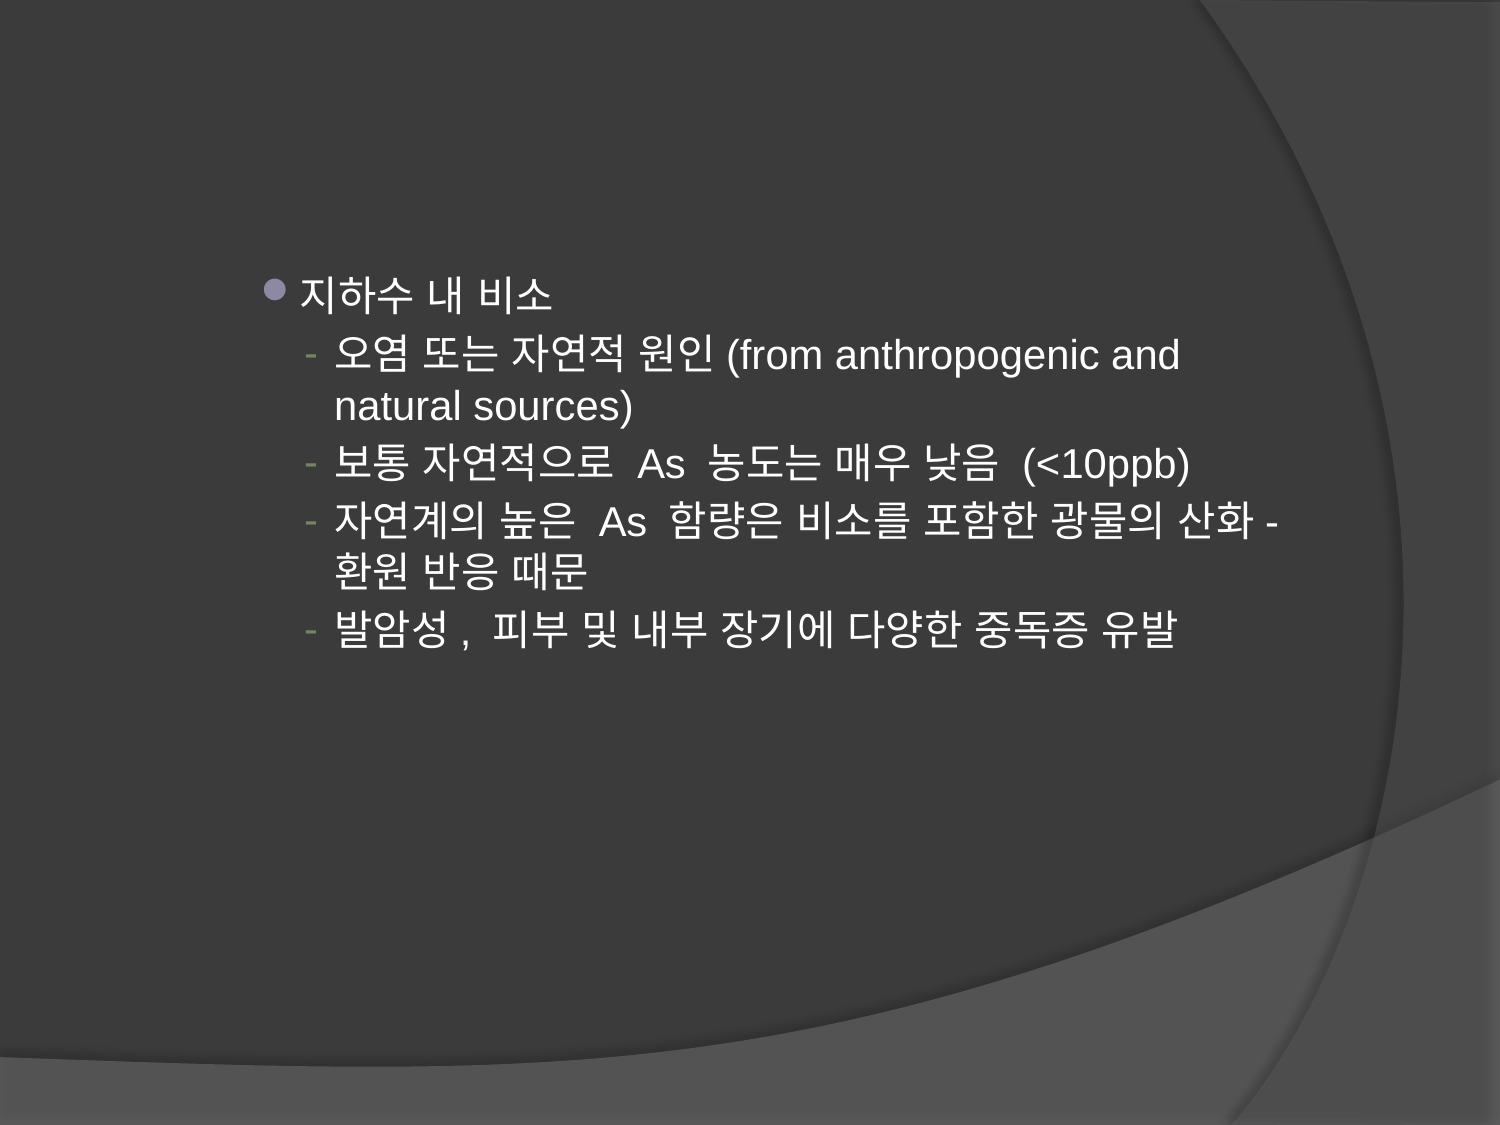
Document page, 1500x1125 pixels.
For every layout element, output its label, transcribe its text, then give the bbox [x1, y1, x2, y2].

list 지하수 내 비소 오염 또는 자연적 원인(from anthropogenic and natural sources) 보통 자연적으로 As 농도는 매우 낮음 (<10ppb) 자연계의 높은 As 함량은 비소를 포함한 광물의 산화-환원 반응 때문 발암성, 피부 및 내부 장기에 다양한 중독증 유발 [75, 262, 1300, 1005]
